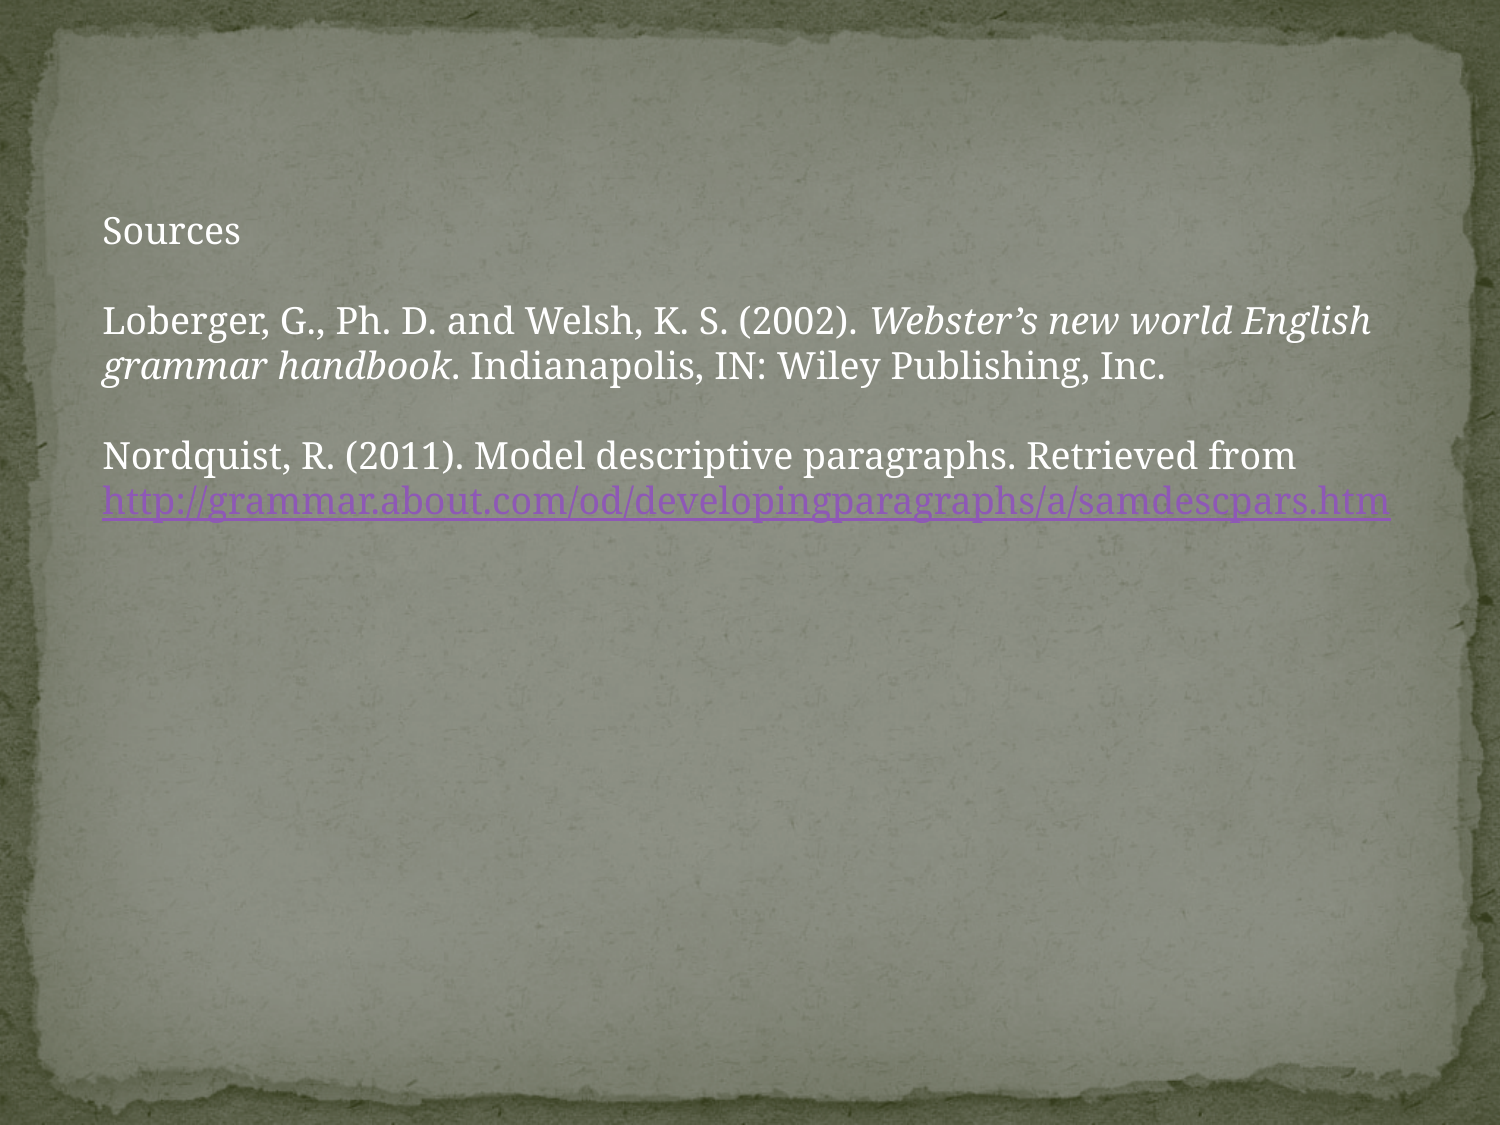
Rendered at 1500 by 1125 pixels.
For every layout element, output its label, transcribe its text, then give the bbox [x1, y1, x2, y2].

text_box Sources Loberger, G., Ph. D. and Welsh, K. S. (2002). Webster’s new world English grammar handbook. Indianapolis, IN: Wiley Publishing, Inc. Nordquist, R. (2011). Model descriptive paragraphs. Retrieved from http://grammar.about.com/od/developingparagraphs/a/samdescpars.htm [87, 199, 1413, 536]
